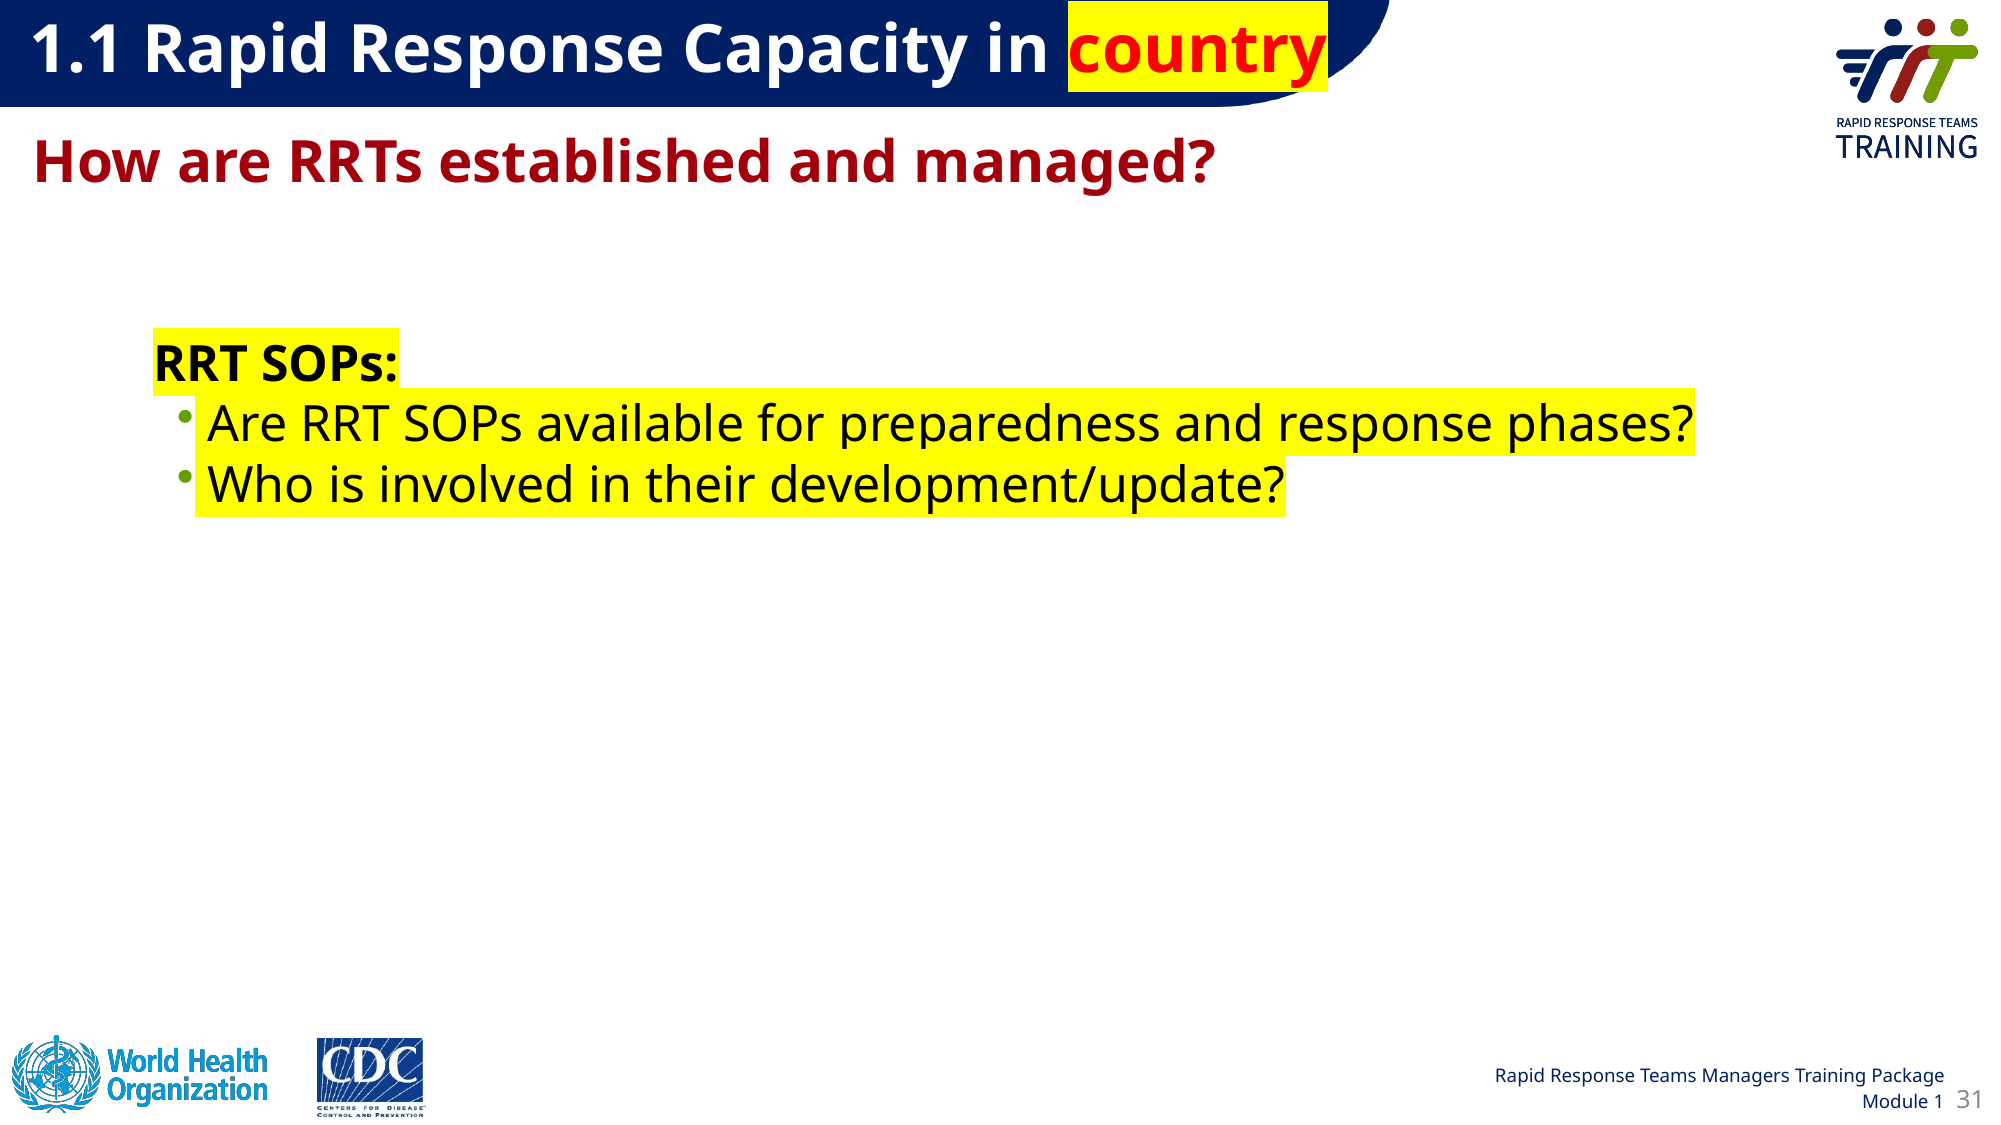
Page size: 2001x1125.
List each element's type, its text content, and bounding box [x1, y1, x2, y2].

picture [0, 0, 1390, 107]
picture [12, 1035, 54, 1068]
picture [59, 1035, 267, 1113]
picture [24, 1054, 36, 1087]
picture [12, 1083, 48, 1113]
picture [71, 1053, 90, 1091]
picture [30, 1083, 37, 1091]
picture [36, 1088, 78, 1105]
picture [317, 1081, 426, 1117]
list How are RRTs established and managed? [24, 124, 1537, 228]
picture [46, 1056, 54, 1062]
picture [22, 1062, 26, 1077]
picture [50, 1108, 62, 1113]
text_box 1.1 Rapid Response Capacity in country [22, 7, 1534, 110]
text_box 31 [1557, 1075, 1993, 1121]
list RRT SOPs: Are RRT SOPs available for preparedness and response phases? Who is involved in their development/update? [145, 204, 1867, 1081]
picture [34, 1054, 43, 1078]
picture [40, 1062, 47, 1070]
picture [1835, 19, 1978, 167]
